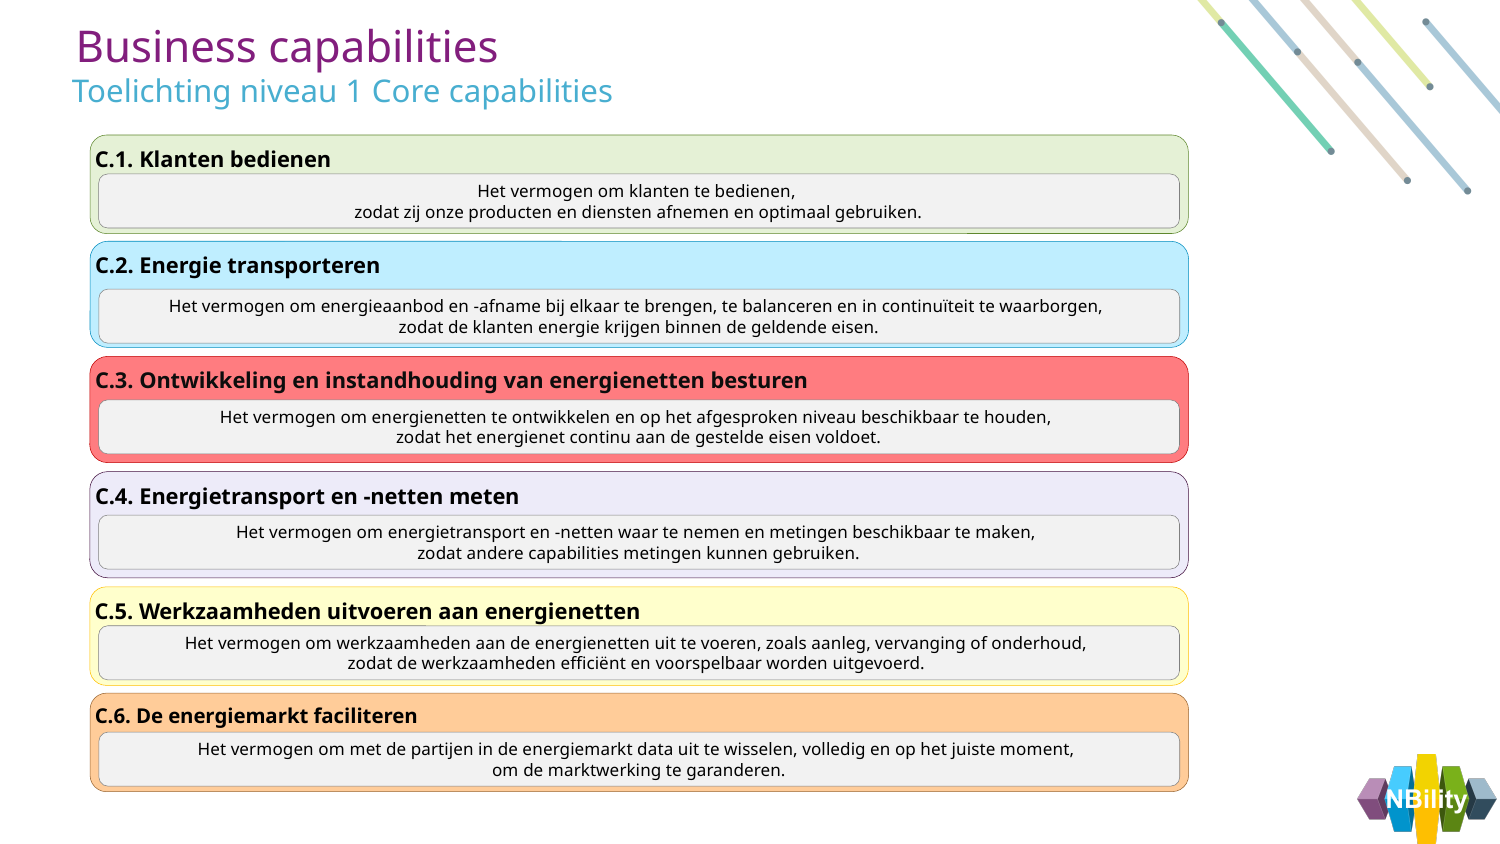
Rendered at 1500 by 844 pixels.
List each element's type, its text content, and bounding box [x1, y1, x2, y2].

text_box Het vermogen om klanten te bedienen, zodat zij onze producten en diensten afnemen en optimaal gebruiken. [98, 173, 1180, 229]
text_box Het vermogen om met de partijen in de energiemarkt data uit te wisselen, volledig en op het juiste moment, om de marktwerking te garanderen. [98, 732, 1180, 787]
text_box C.5. Werkzaamheden uitvoeren aan energienetten [89, 586, 1189, 686]
picture [1357, 754, 1499, 844]
text_box C.4. Energietransport en -netten meten [89, 471, 1189, 578]
text_box Het vermogen om energietransport en -netten waar te nemen en metingen beschikbaar te maken, zodat andere capabilities metingen kunnen gebruiken. [98, 515, 1180, 570]
text_box C.6. De energiemarkt faciliteren [90, 693, 1189, 792]
text_box Het vermogen om energieaanbod en -afname bij elkaar te brengen, te balanceren en in continuïteit te waarborgen, zodat de klanten energie krijgen binnen de geldende eisen. [98, 289, 1180, 344]
text_box C.2. Energie transporteren [90, 241, 1189, 348]
text_box Het vermogen om energienetten te ontwikkelen en op het afgesproken niveau beschikbaar te houden, zodat het energienet continu aan de gestelde eisen voldoet. [98, 399, 1180, 454]
text_box C.3. Ontwikkeling en instandhouding van energienetten besturen [89, 356, 1189, 463]
text_box Toelichting niveau 1 Core capabilities [71, 64, 1204, 98]
text_box C.1. Klanten bedienen [90, 135, 1189, 234]
text_box Business capabilities [75, 13, 1168, 64]
text_box [0, 0, 1500, 844]
text_box Het vermogen om werkzaamheden aan de energienetten uit te voeren, zoals aanleg, vervanging of onderhoud, zodat de werkzaamheden efficiënt en voorspelbaar worden uitgevoerd. [98, 625, 1180, 680]
